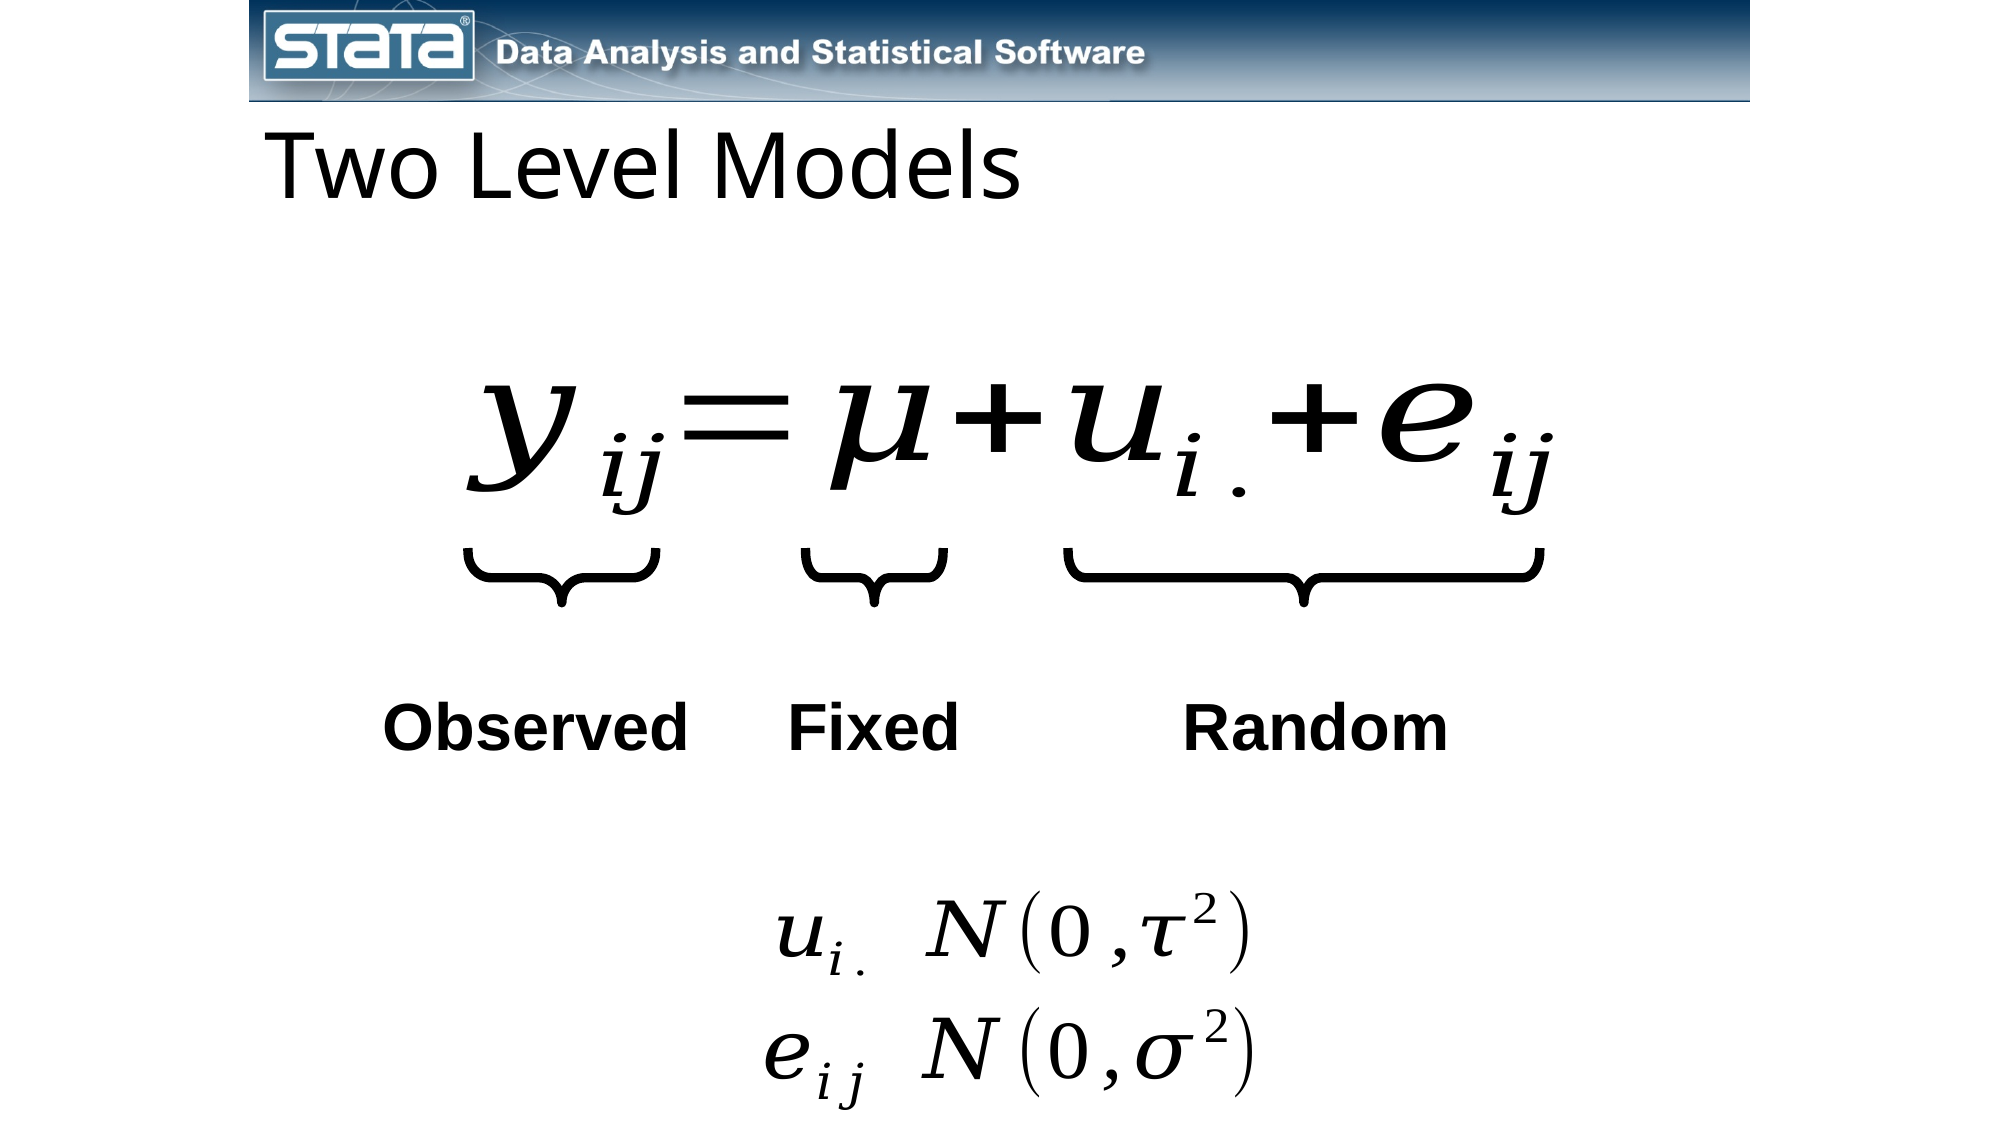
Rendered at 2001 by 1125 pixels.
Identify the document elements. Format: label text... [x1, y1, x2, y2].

text_box Random [1168, 676, 1465, 772]
picture [249, 0, 1750, 102]
title Two Level Models [249, 102, 1750, 238]
text_box [1068, 552, 1540, 603]
text_box Fixed [772, 676, 977, 772]
text_box [468, 552, 656, 603]
text_box Observed [368, 676, 706, 772]
text_box [805, 552, 944, 603]
